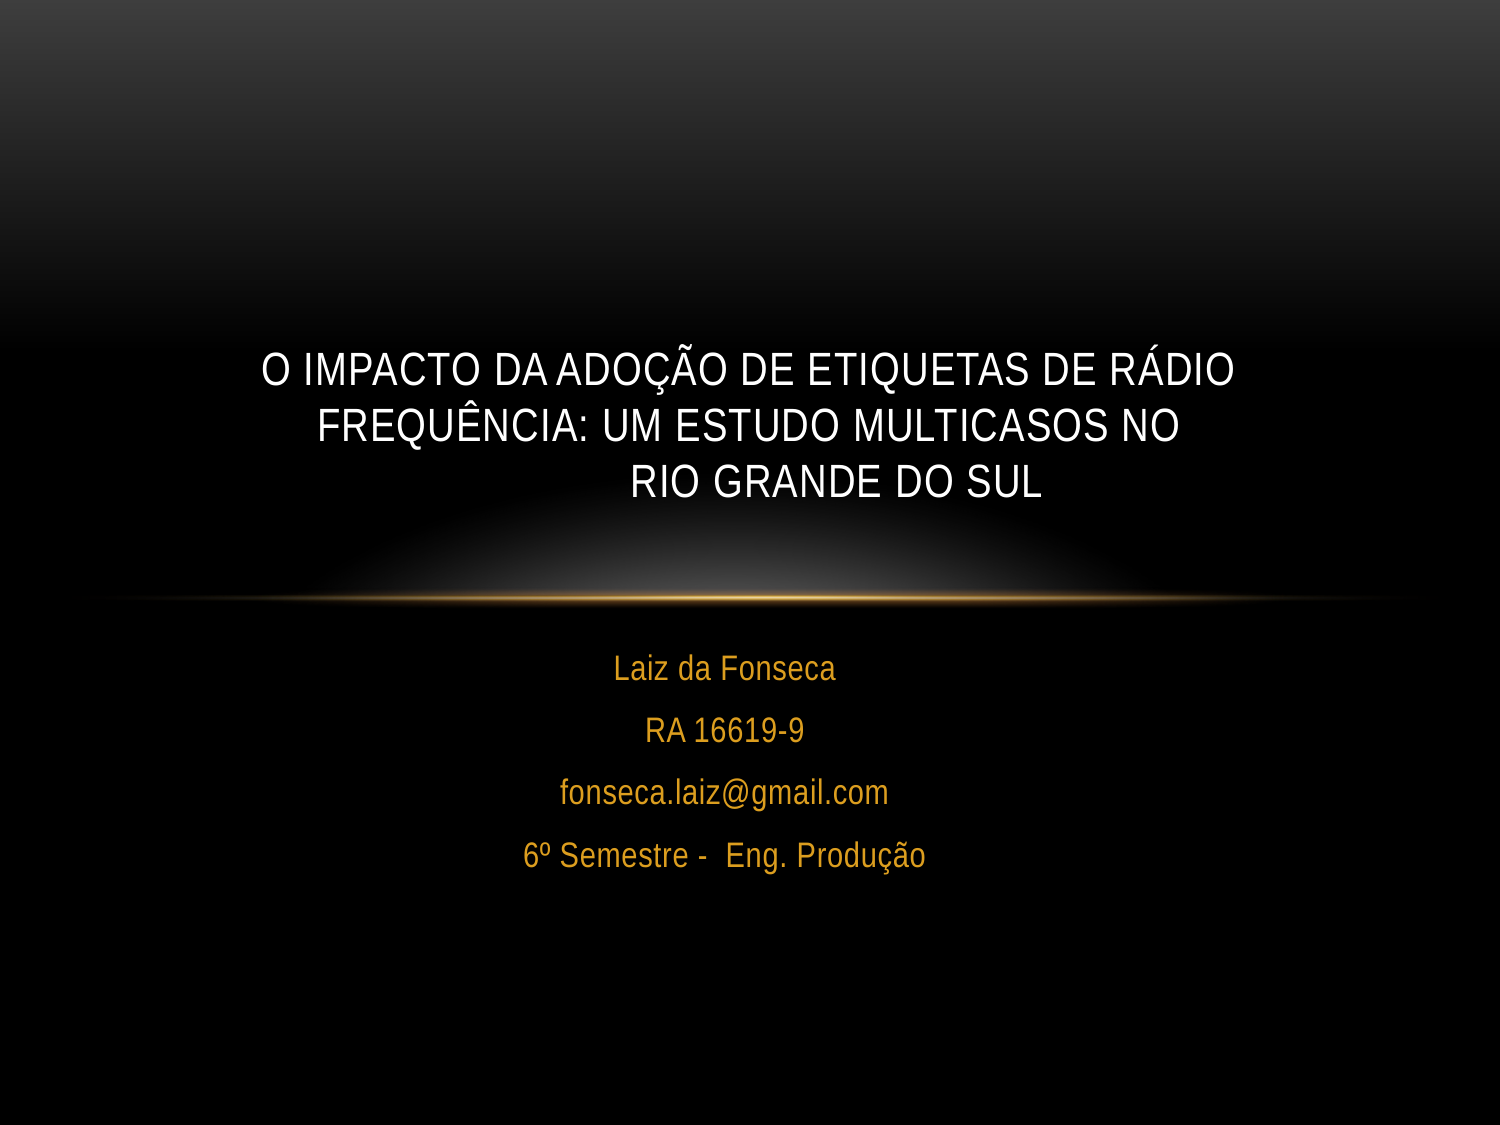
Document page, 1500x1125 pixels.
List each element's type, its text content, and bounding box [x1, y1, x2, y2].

title O Impacto da Adoção de Etiquetas de Rádio Frequência: um Estudo Multicasos no Rio Grande do Sul [112, 329, 1388, 571]
subtitle Laiz da Fonseca RA 16619-9 fonseca.laiz@gmail.com 6º Semestre - Eng. Produção [200, 637, 1250, 925]
picture [0, 0, 1500, 750]
